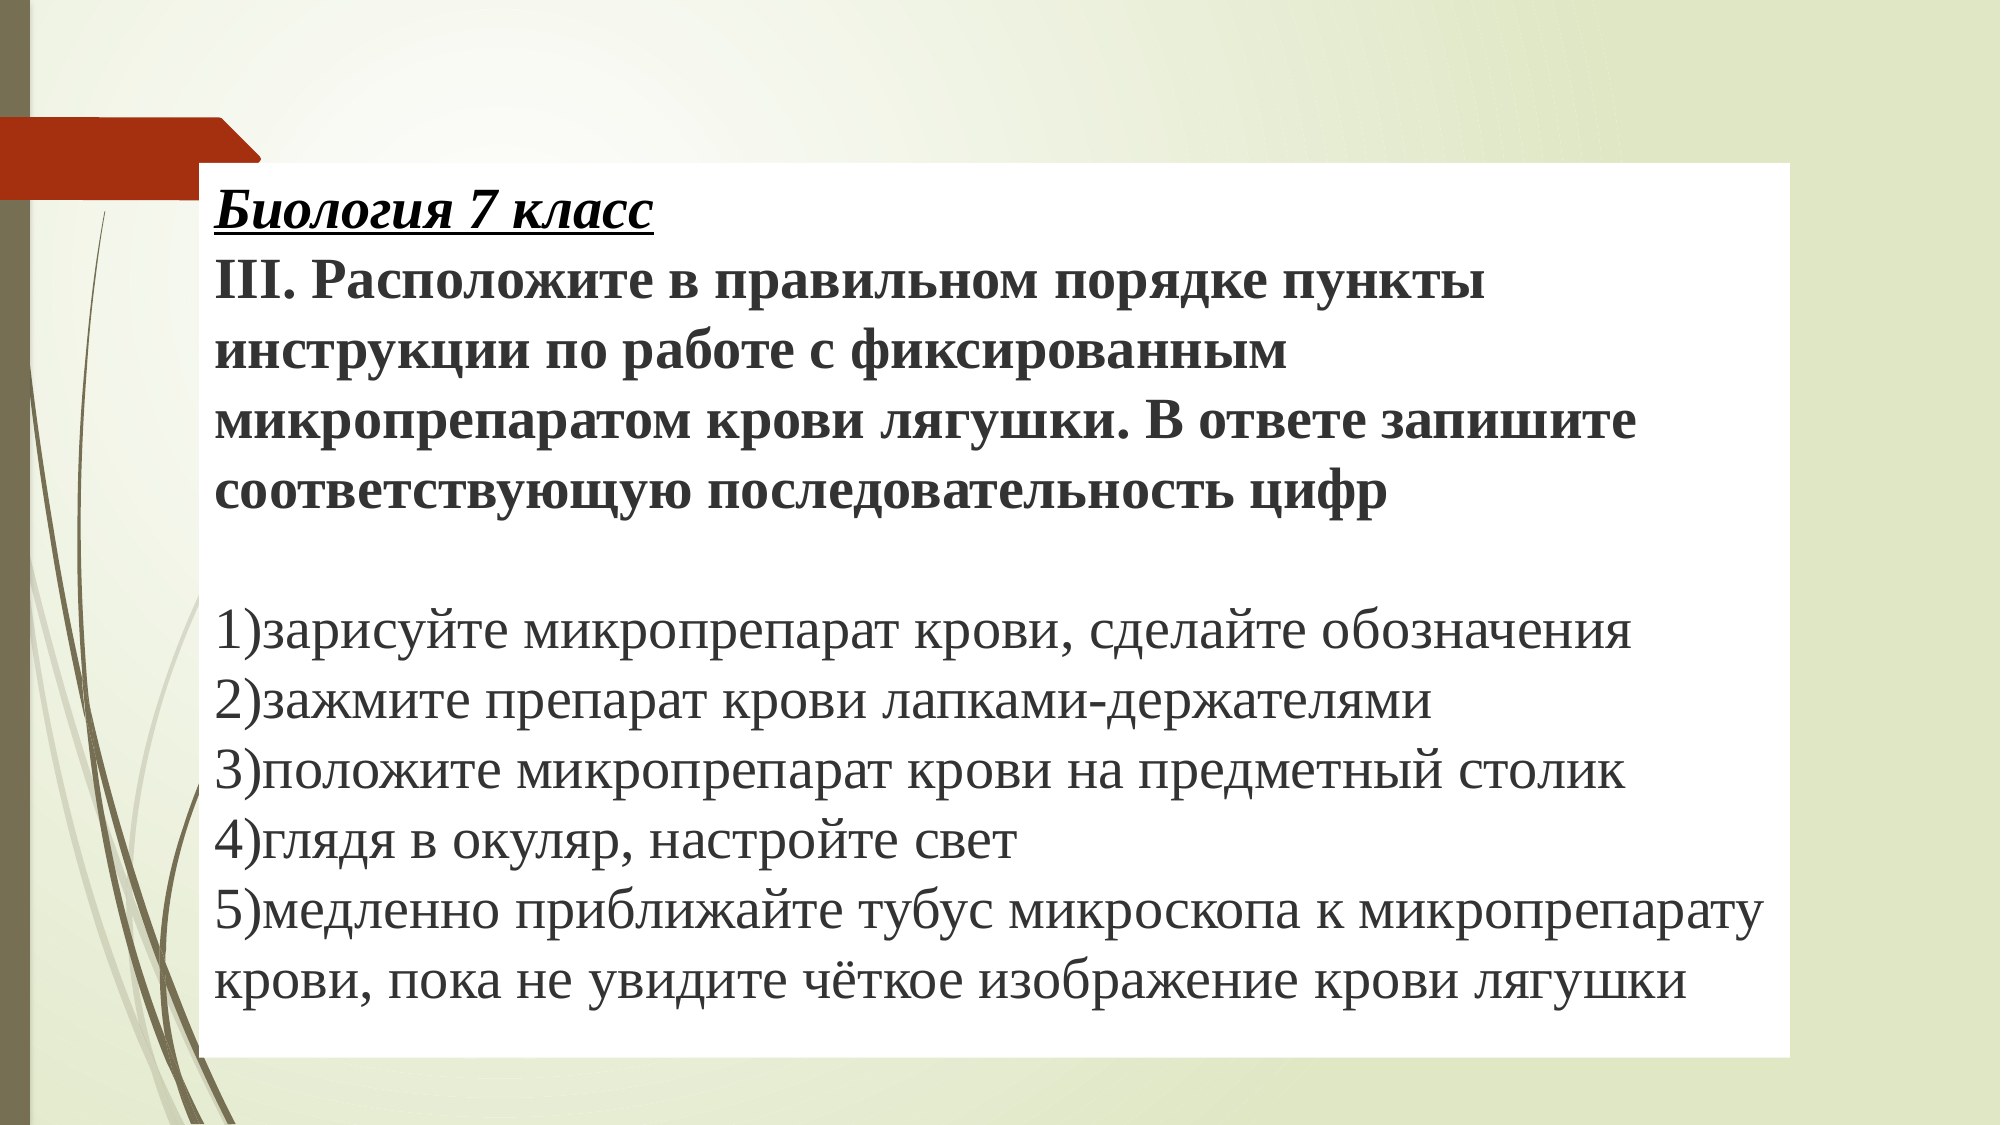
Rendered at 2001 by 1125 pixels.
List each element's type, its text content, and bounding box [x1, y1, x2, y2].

text_box Биология 7 класс III. Расположите в правильном порядке пункты инструкции по работе с фиксированным микропрепаратом крови лягушки. В ответе запишите соответствующую последовательность цифр 1)зарисуйте микропрепарат крови, сделайте обозначения 2)зажмите препарат крови лапками-держателями 3)положите микропрепарат крови на предметный столик 4)глядя в окуляр, настройте свет 5)медленно приближайте тубус микроскопа к микропрепарату крови, пока не увидите чёткое изображение крови лягушки [199, 162, 1790, 1058]
